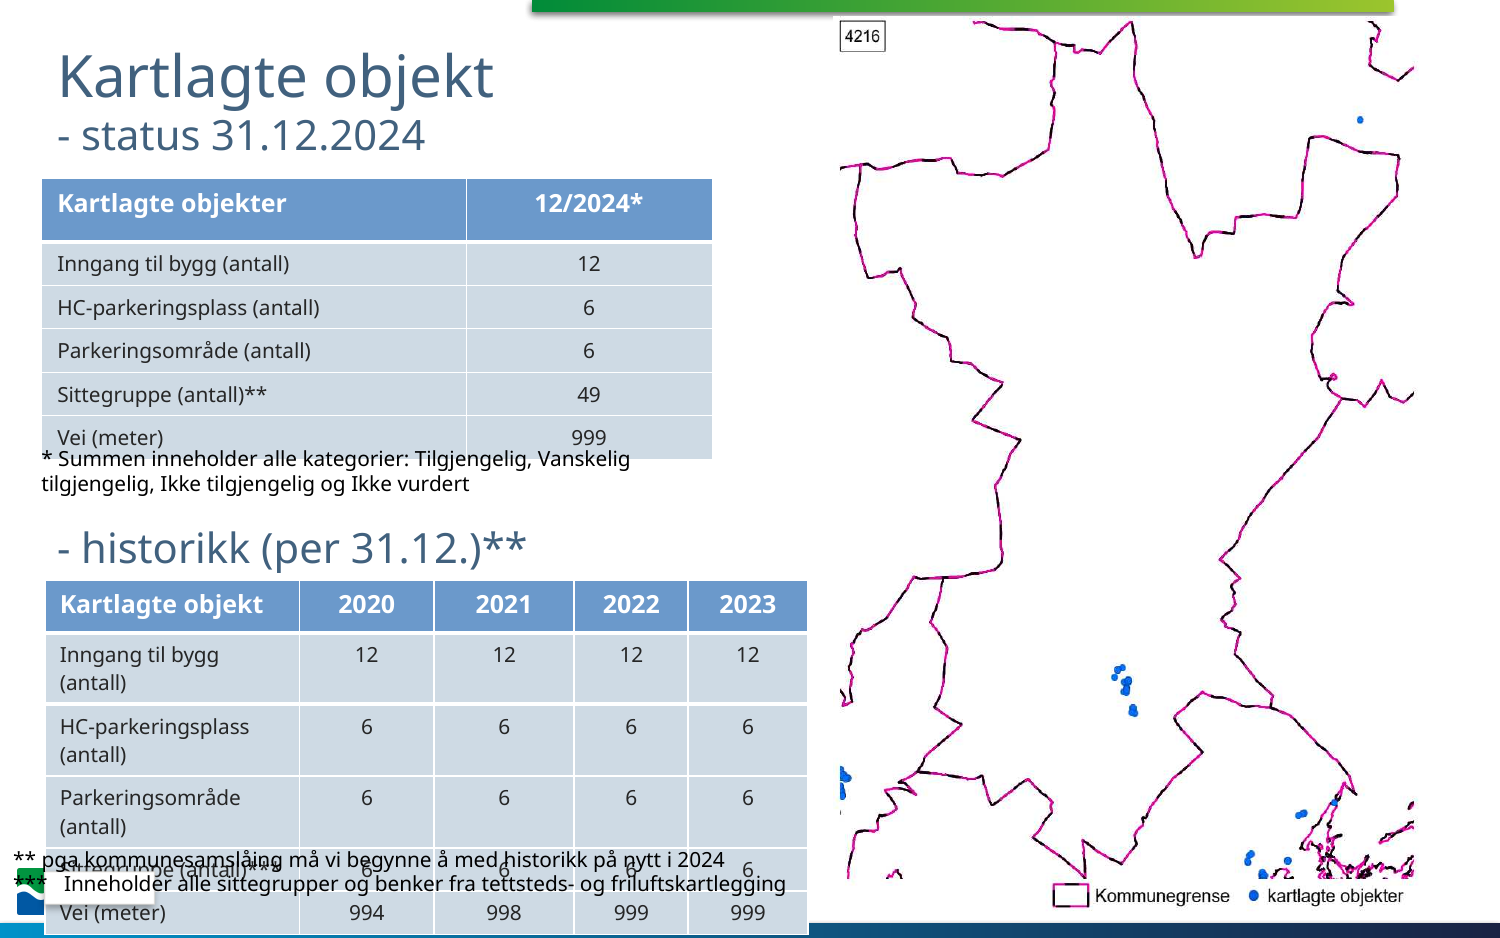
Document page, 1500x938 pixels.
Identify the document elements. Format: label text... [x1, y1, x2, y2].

table_cell 6 [689, 706, 807, 775]
table_cell 6 [300, 777, 433, 838]
table_cell HC-parkeringsplass (antall) [42, 286, 466, 328]
table_cell 12 [300, 635, 433, 702]
text_box Kartlagte objekt - status 31.12.2024 [42, 24, 828, 167]
table_cell Vei (meter) [42, 416, 466, 438]
table_header Kartlagte objekter [42, 179, 466, 240]
table_cell 6 [435, 706, 573, 775]
table_cell 6 [575, 706, 687, 775]
table_header 12/2024* [467, 179, 712, 240]
table_header 2021 [435, 581, 573, 631]
table_cell Sittegruppe (antall)** [42, 373, 466, 415]
table_cell 6 [689, 777, 807, 847]
table_header 2022 [575, 581, 687, 631]
table_cell Inngang til bygg (antall) [42, 244, 466, 285]
table_cell Vei (meter) [46, 904, 299, 934]
table_cell 6 [467, 286, 712, 328]
table_cell 999 [575, 904, 687, 934]
table_cell 12 [575, 635, 687, 702]
table_cell 6 [467, 329, 712, 372]
table_cell 999 [467, 416, 712, 459]
table_cell Parkeringsområde (antall) [42, 329, 466, 372]
table_cell 12 [689, 635, 807, 702]
table_cell 999 [689, 892, 807, 934]
table_cell 6 [802, 849, 807, 890]
table_cell 6 [575, 777, 687, 838]
table_header Kartlagte objekt [46, 581, 299, 631]
text_box - historikk (per 31.12.)** [42, 496, 828, 580]
table_header 2020 [300, 581, 433, 631]
table_cell 49 [467, 373, 712, 415]
text_box * Summen inneholder alle kategorier: Tilgjengelig, Vanskelig tilgjengelig, Ikke tilgjengelig og Ikke vurdert [26, 438, 711, 504]
table_cell HC-parkeringsplass (antall) [46, 706, 299, 775]
table_cell 12 [467, 244, 712, 285]
table_cell 994 [300, 904, 433, 934]
table_cell 998 [435, 904, 573, 934]
table_cell Inngang til bygg (antall) [46, 635, 299, 702]
table_header 2023 [689, 581, 807, 631]
table_cell Parkeringsområde (antall) [46, 777, 299, 838]
text_box ** pga kommunesamslåing må vi begynne å med historikk på nytt i 2024 *** Inneholder alle sittegrupper og benker fra tettsteds- og friluftskartlegging [0, 838, 802, 904]
table_cell 6 [300, 706, 433, 775]
table_cell 12 [435, 635, 573, 702]
table_cell 6 [435, 777, 573, 838]
picture [833, 16, 1419, 913]
